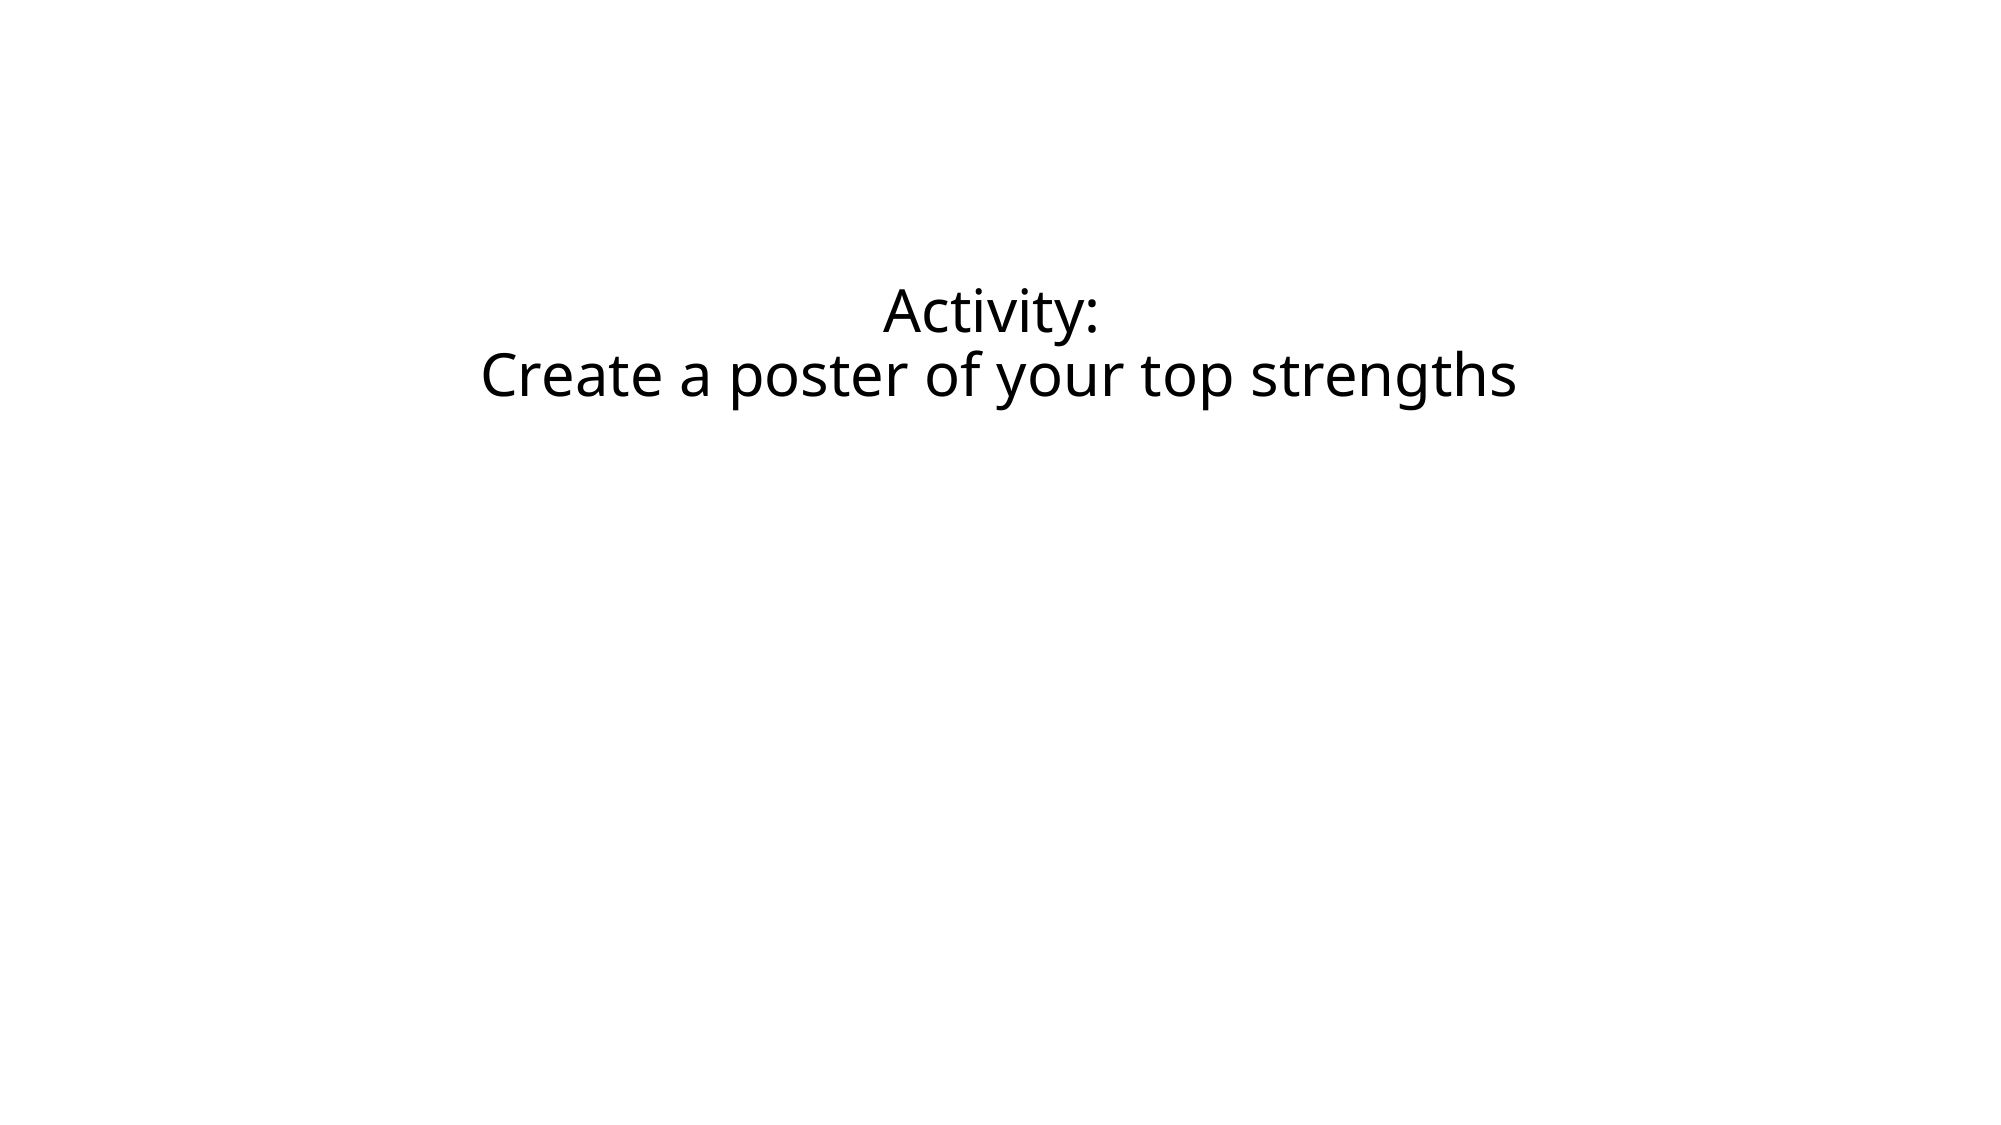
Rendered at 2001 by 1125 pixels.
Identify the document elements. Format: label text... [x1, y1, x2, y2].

title Activity: Create a poster of your top strengths [137, 272, 1863, 490]
